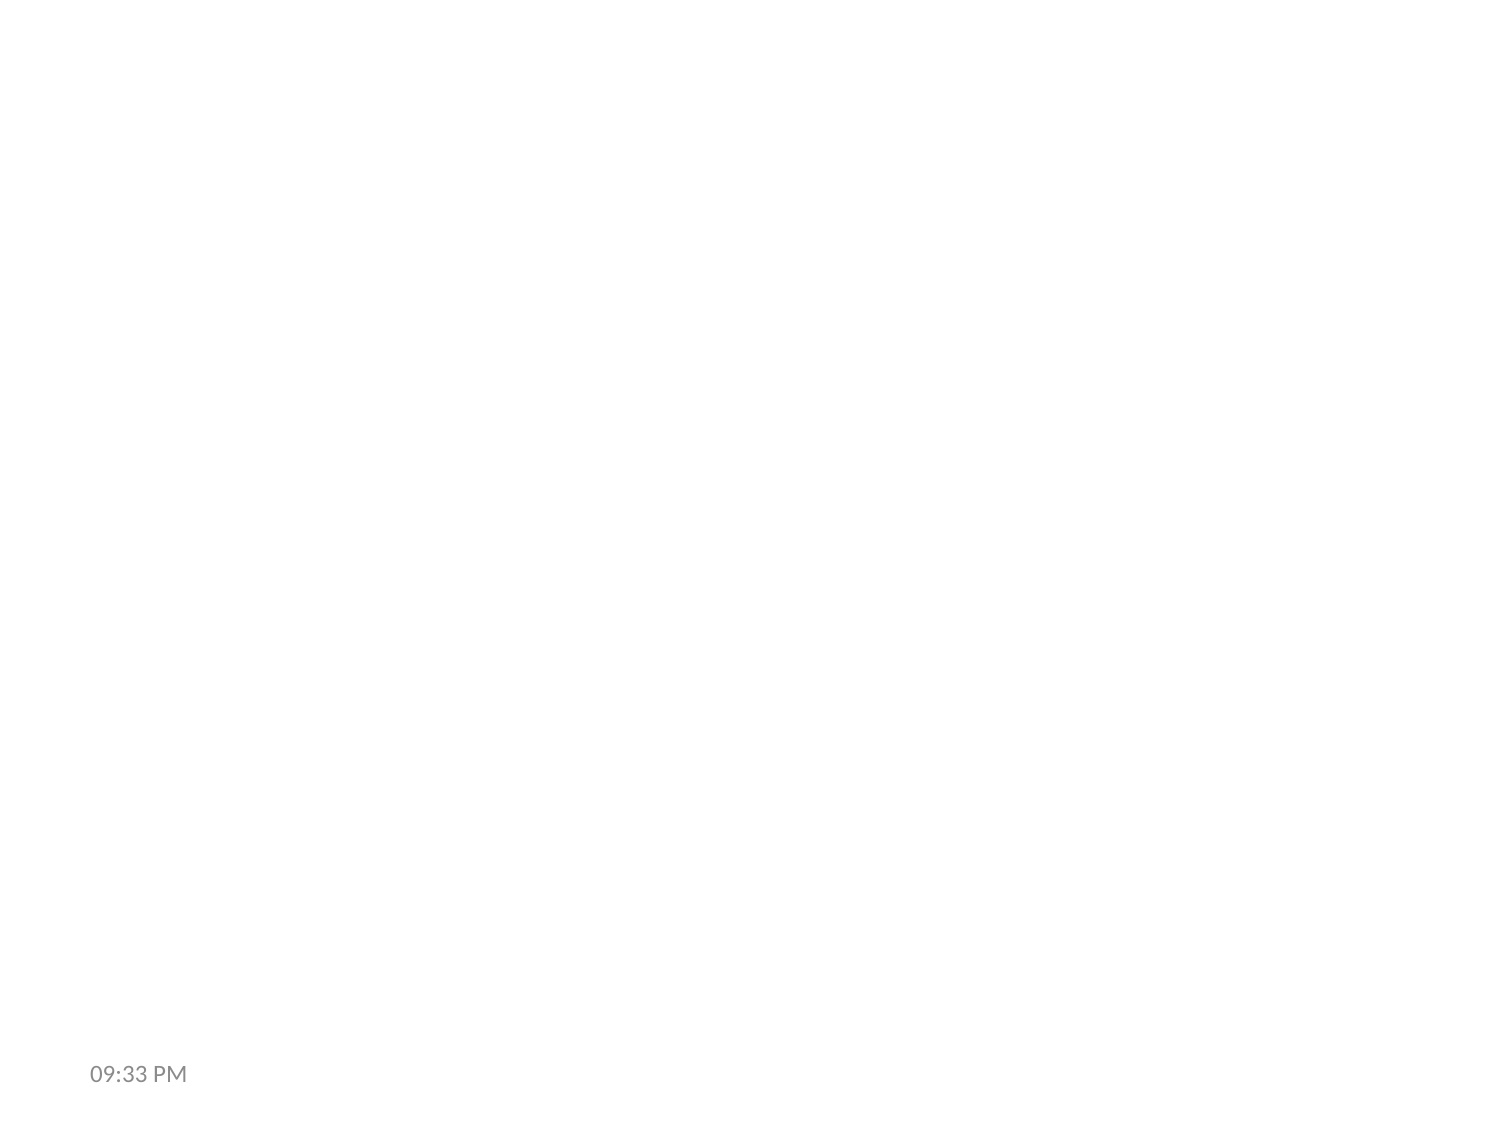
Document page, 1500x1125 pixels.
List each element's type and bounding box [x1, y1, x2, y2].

slide_number [75, 1042, 425, 1103]
